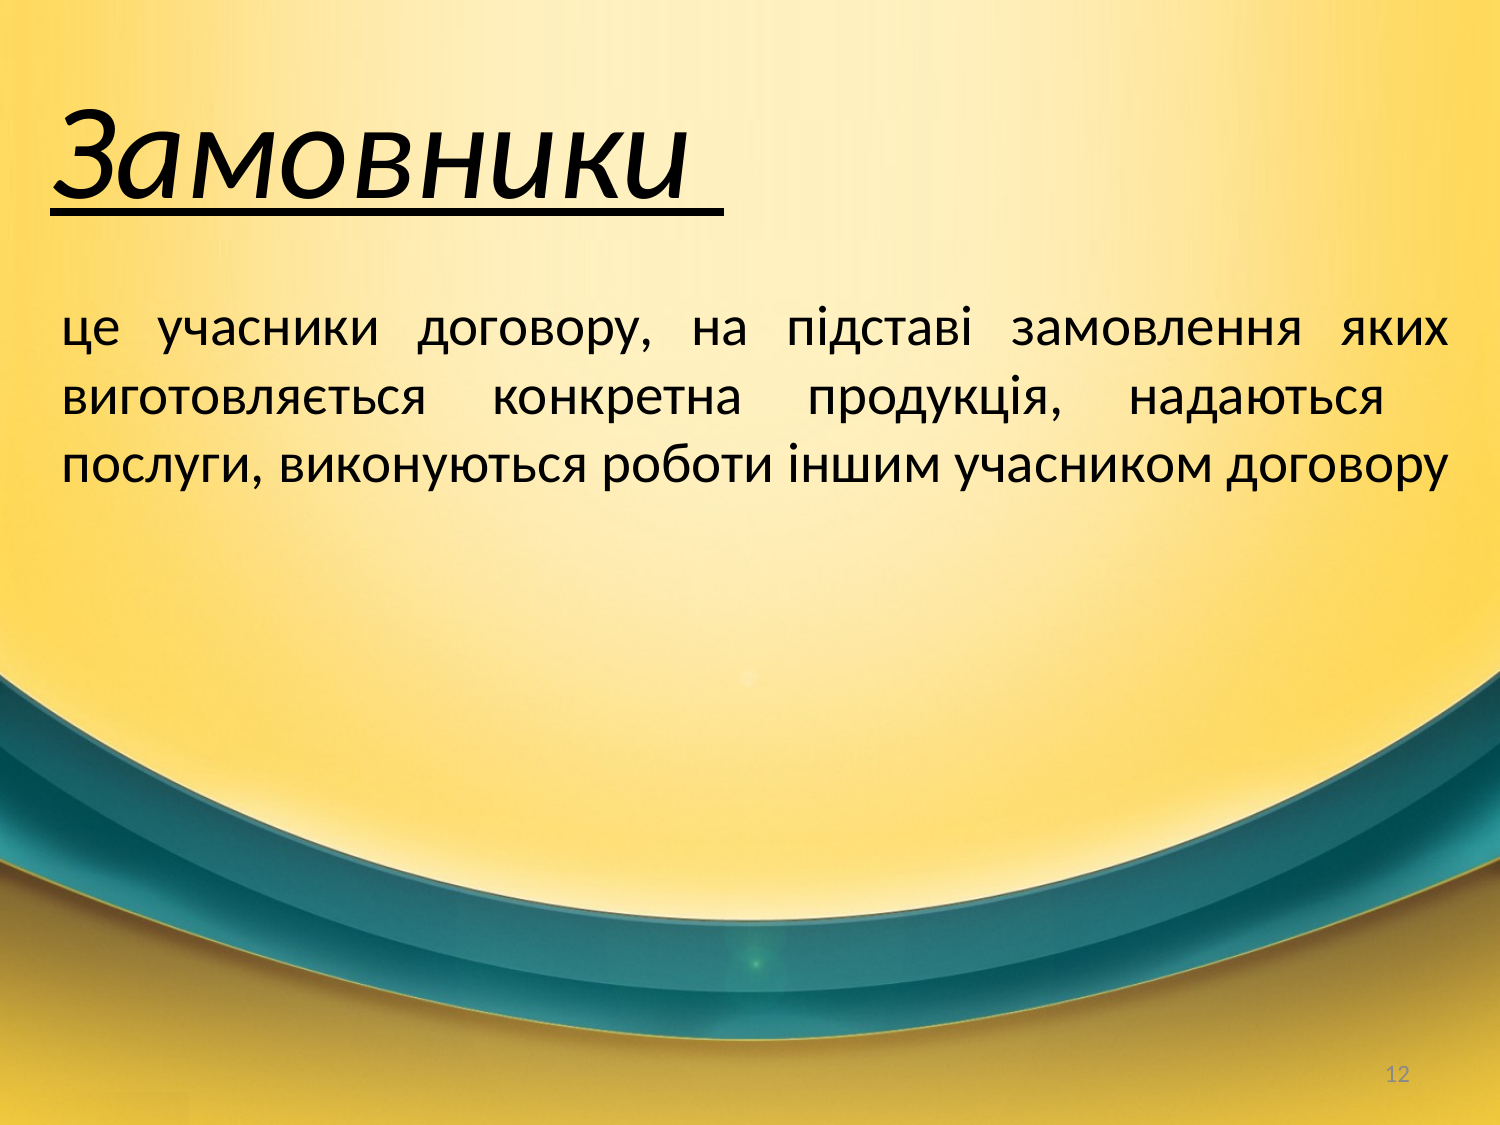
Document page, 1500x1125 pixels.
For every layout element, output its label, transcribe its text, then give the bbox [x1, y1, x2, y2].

slide_number 12 [1074, 1042, 1425, 1103]
picture [0, 0, 1500, 1125]
subtitle це учасники договору, на підставі замовлення яких виготовляється конкретна продукція, надаються послуги, виконуються роботи іншим учасником договору [46, 281, 1465, 569]
title Замовники [35, 23, 1311, 265]
